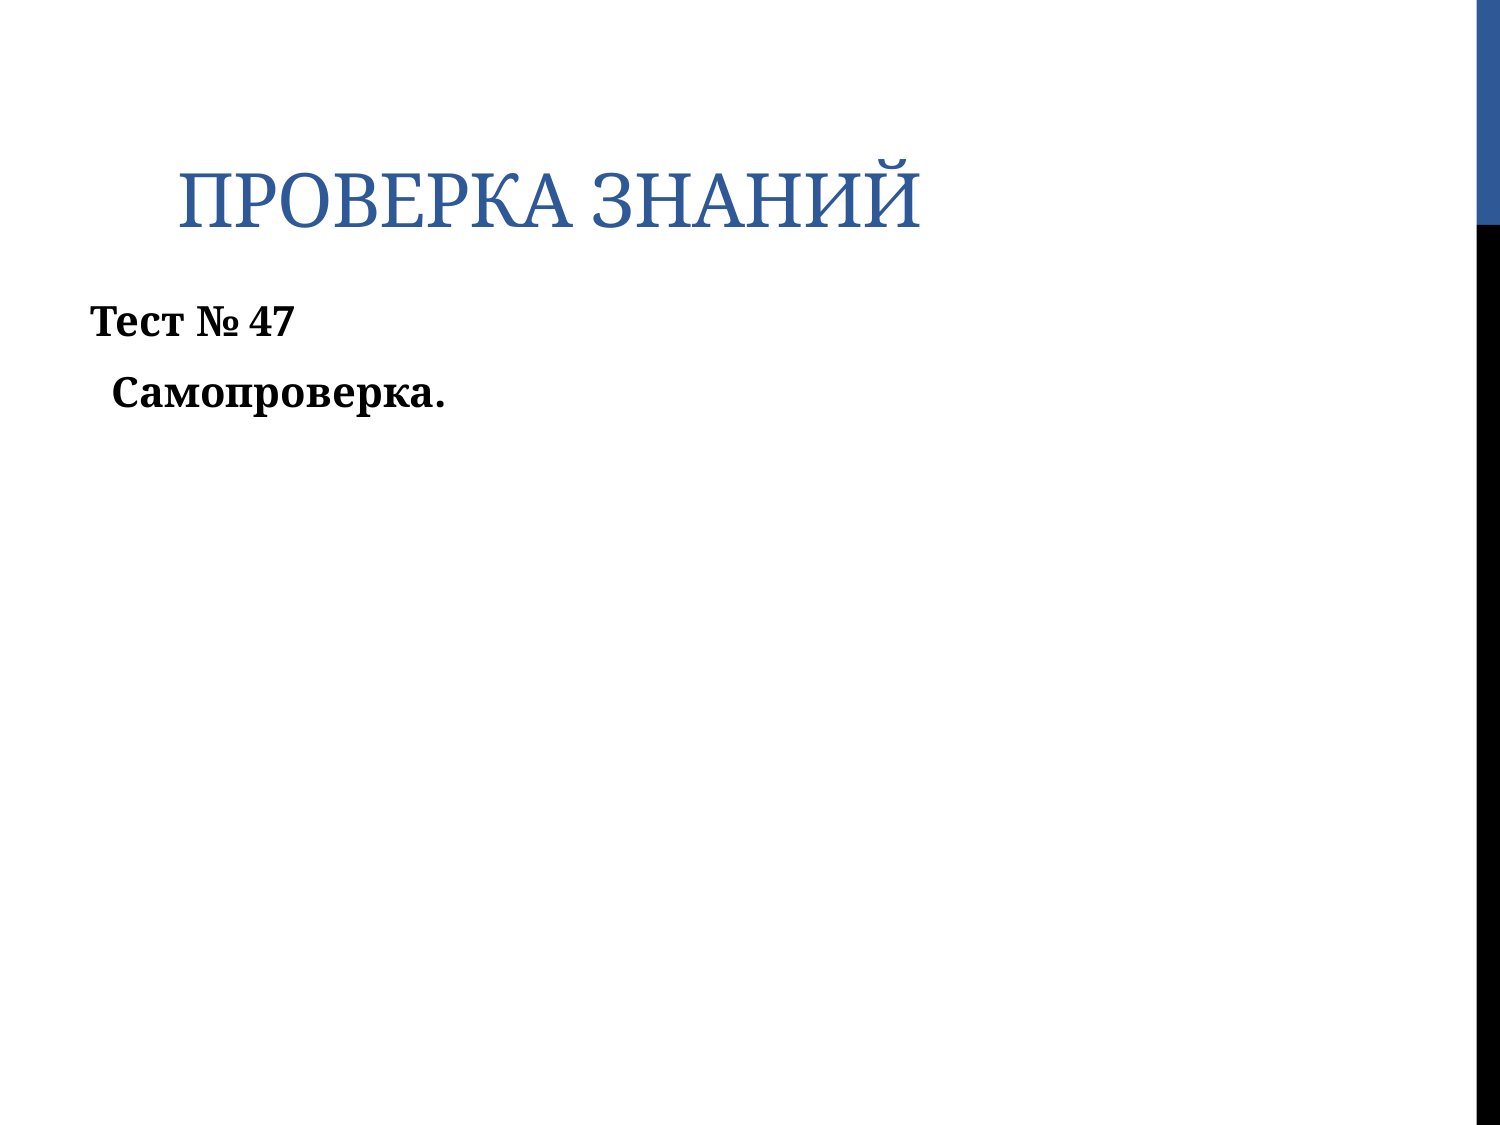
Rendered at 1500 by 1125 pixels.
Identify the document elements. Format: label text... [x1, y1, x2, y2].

list Тест № 47 Самопроверка. [74, 287, 1326, 1006]
title Проверка знаний [75, 24, 1025, 250]
